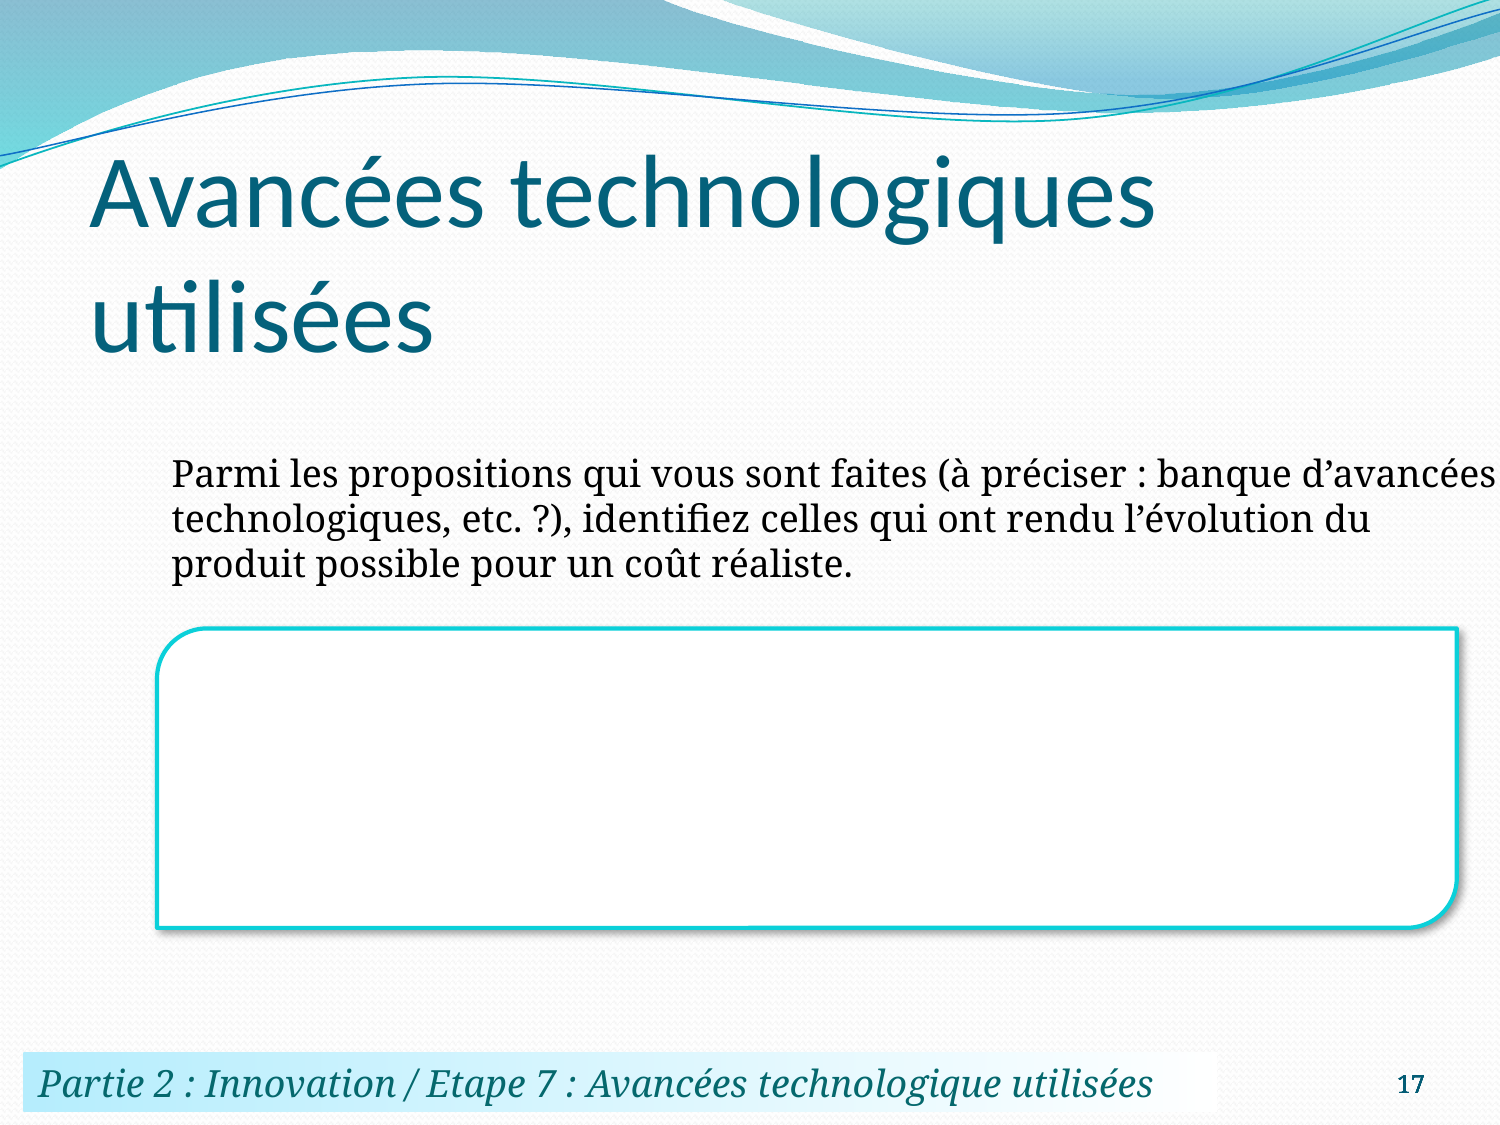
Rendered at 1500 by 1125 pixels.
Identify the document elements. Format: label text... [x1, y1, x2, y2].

text_box Avancées technologiques utilisées [74, 115, 1438, 303]
text_box [154, 626, 1459, 930]
text_box Partie 2 : Innovation / Etape 7 : Avancées technologique utilisées [21, 1051, 1219, 1114]
text_box 17 [1299, 1042, 1425, 1103]
text_box Parmi les propositions qui vous sont faites (à préciser : banque d’avancées technologiques, etc. ?), identifiez celles qui ont rendu l’évolution du produit possible pour un coût réaliste. [156, 442, 1500, 593]
